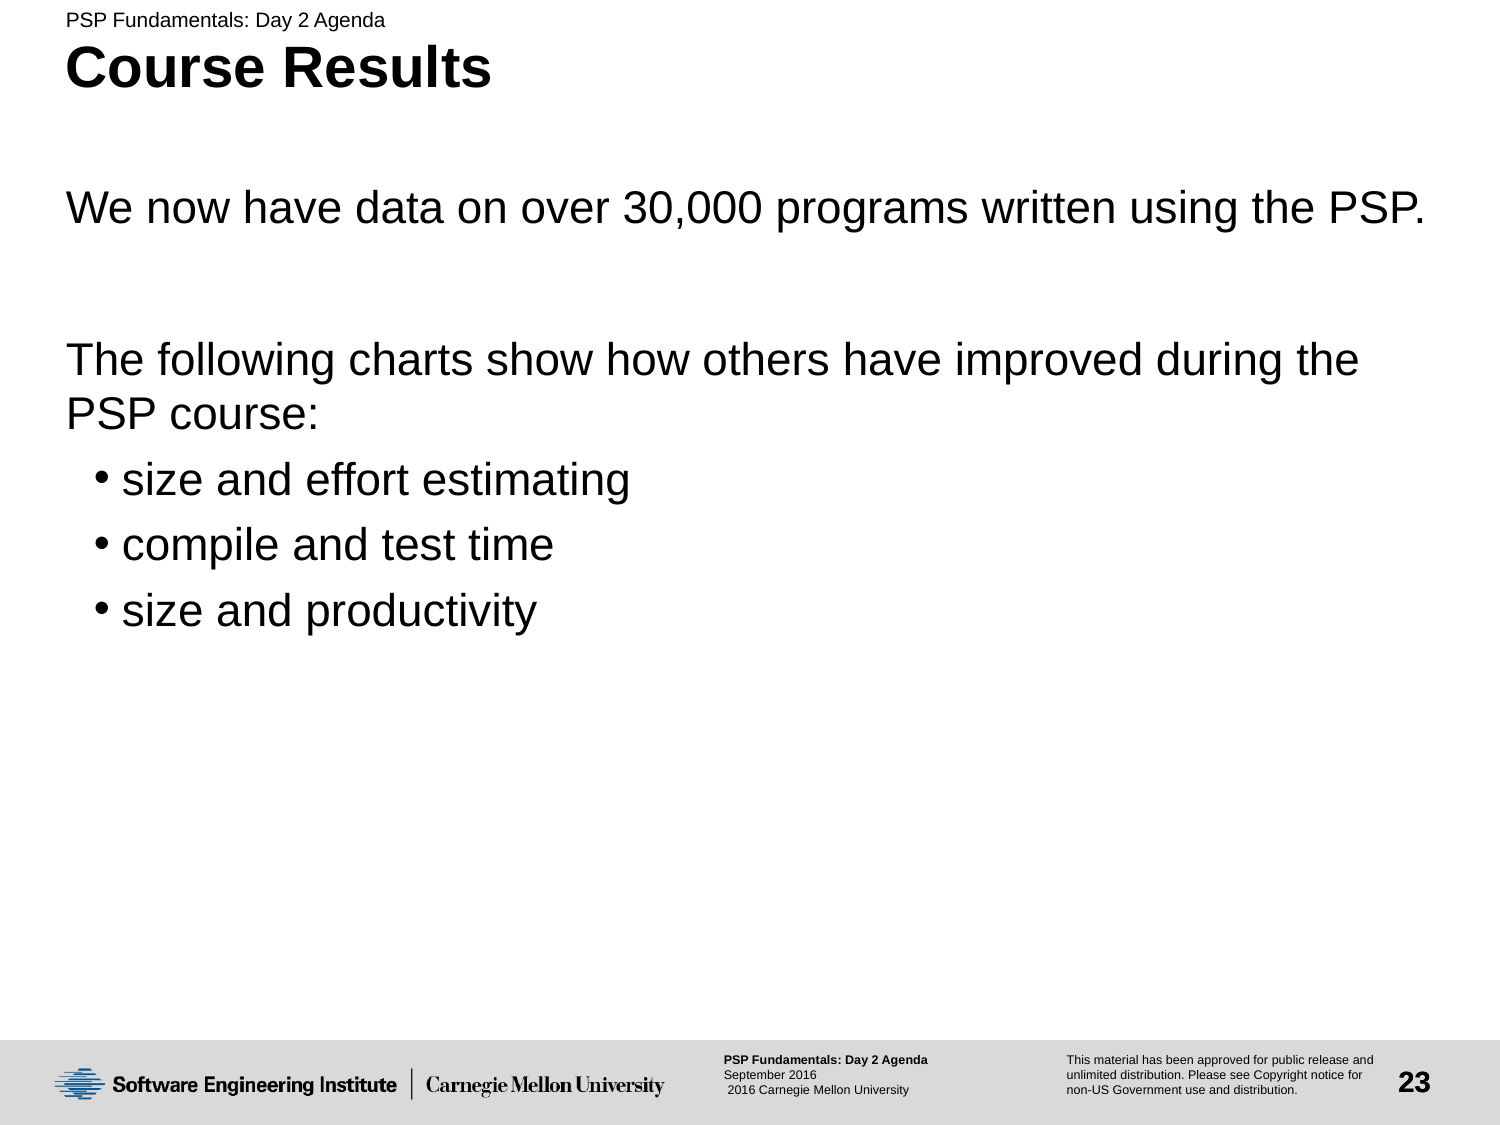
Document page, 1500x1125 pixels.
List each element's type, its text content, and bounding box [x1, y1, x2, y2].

picture [46, 1061, 673, 1104]
list We now have data on over 30,000 programs written using the PSP. The following charts show how others have improved during the PSP course: size and effort estimating compile and test time size and productivity [65, 177, 1431, 1000]
title Course Results [65, 37, 1430, 148]
